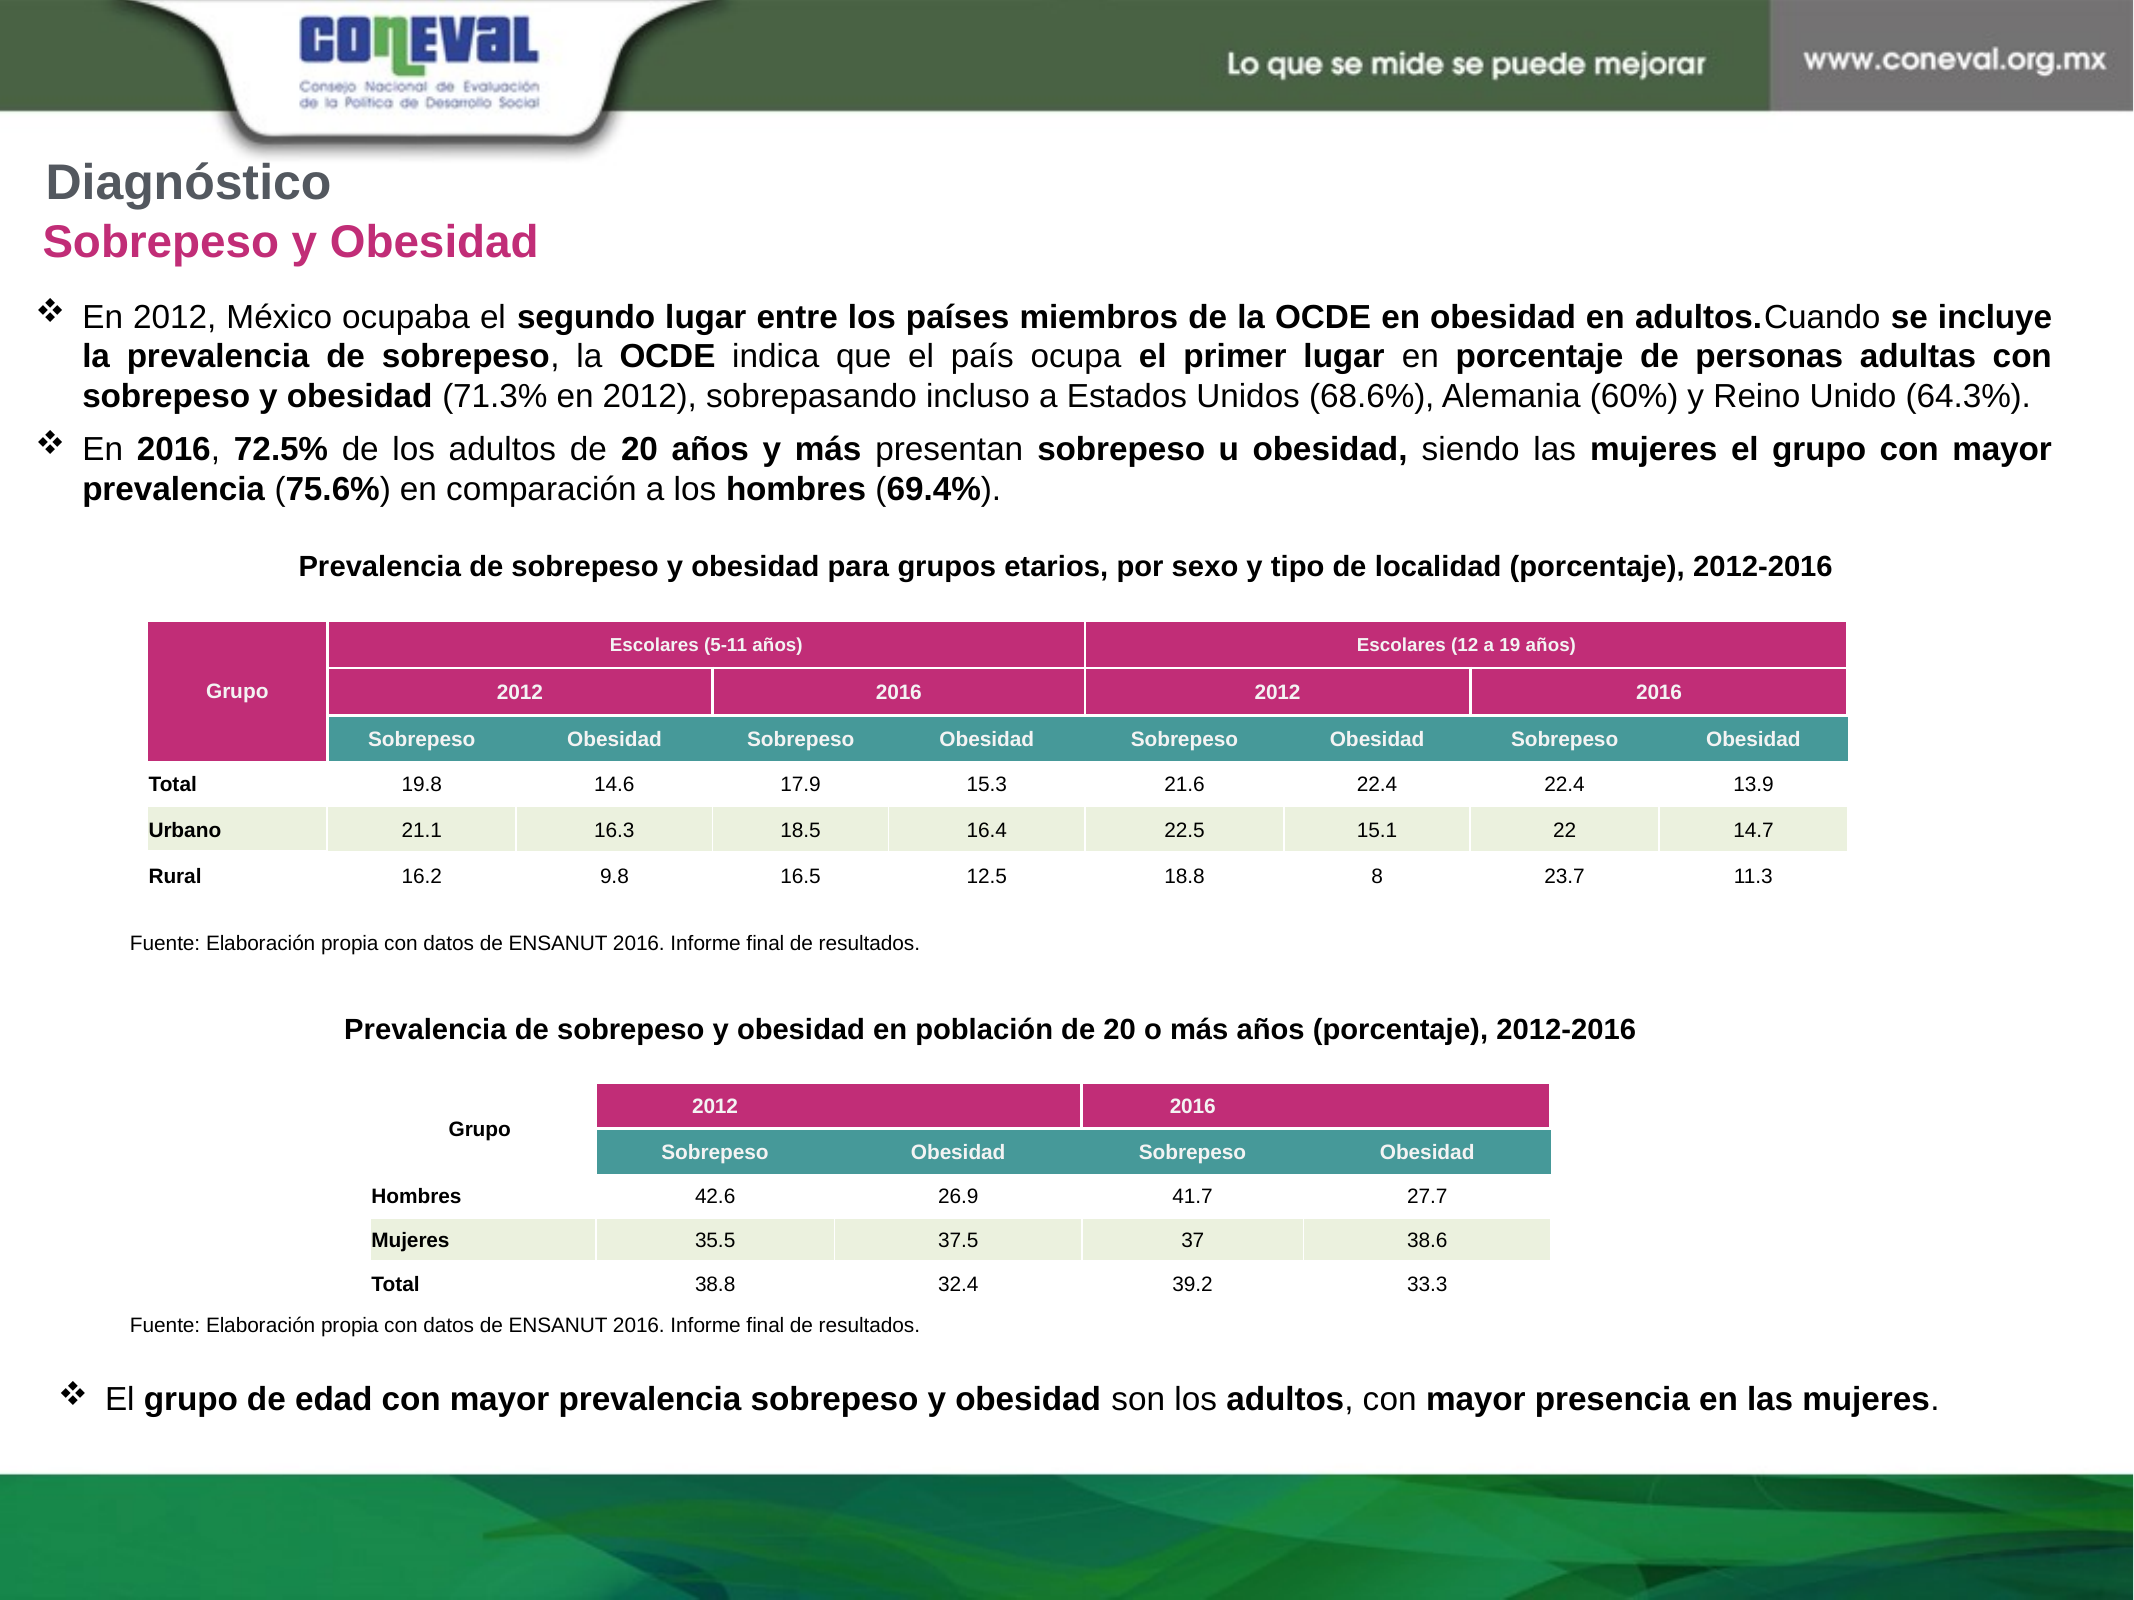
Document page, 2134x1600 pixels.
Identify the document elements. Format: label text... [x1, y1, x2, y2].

table_cell 12.5 [889, 853, 1084, 898]
table_cell 22.4 [1471, 761, 1658, 805]
table_cell 8 [1285, 853, 1469, 898]
table_cell 39.2 [1083, 1262, 1303, 1304]
table_cell Sobrepeso [1085, 717, 1284, 761]
table_header Grupo [371, 1083, 594, 1173]
table_cell Obesidad [835, 1130, 1082, 1174]
text_box Fuente: Elaboración propia con datos de ENSANUT 2016. Informe final de resultados. [115, 1304, 1019, 1345]
text_box Diagnóstico [30, 141, 347, 217]
table_cell 32.4 [835, 1262, 1081, 1304]
table_cell 14.6 [517, 761, 712, 805]
table_cell 23.7 [1471, 853, 1658, 898]
table_cell Obesidad [516, 717, 713, 761]
table_cell 21.1 [328, 807, 515, 851]
table_cell 2012 [1086, 669, 1469, 714]
table_cell 22 [1471, 807, 1658, 851]
table_cell 38.8 [597, 1262, 834, 1304]
text_box Prevalencia de sobrepeso y obesidad en población de 20 o más años (porcentaje), 2012-2016 [188, 1003, 1802, 1053]
table_cell 41.7 [1083, 1174, 1303, 1217]
table_cell 11.3 [1660, 853, 1847, 898]
text_box En 2012, México ocupaba el segundo lugar entre los países miembros de la OCDE en obesidad en adultos.Cuando se incluye la prevalencia de sobrepeso, la OCDE indica que el país ocupa el primer lugar en porcentaje de personas adultas con sobrepeso y obesidad (71.3% en 2012), sobrepasando incluso a Estados Unidos (68.6%), Alemania (60%) y Reino Unido (64.3%). En 2016, 72.5% de los adultos de 20 años y más presentan sobrepeso u obesidad, siendo las mujeres el grupo con mayor prevalencia (75.6%) en comparación a los hombres (69.4%). [27, 286, 2061, 516]
table_cell 2012 [329, 669, 711, 714]
table_cell 22.5 [1086, 807, 1283, 851]
table_cell 17.9 [713, 761, 888, 805]
table_cell 16.4 [889, 807, 1084, 851]
table_cell 33.3 [1304, 1262, 1550, 1304]
table_cell Obesidad [1284, 717, 1470, 761]
text_box El grupo de edad con mayor prevalencia sobrepeso y obesidad son los adultos, con mayor presencia en las mujeres. [49, 1369, 2084, 1426]
table_cell Sobrepeso [1470, 717, 1659, 761]
table_cell 22.4 [1285, 761, 1469, 805]
table_cell 42.6 [597, 1174, 834, 1217]
table_cell Rural [148, 853, 326, 898]
table_header Grupo [148, 622, 326, 761]
table_cell Sobrepeso [1082, 1130, 1304, 1174]
table_cell 21.6 [1086, 761, 1283, 805]
table_header [1304, 1084, 1549, 1127]
table_cell 26.9 [835, 1174, 1081, 1217]
table_cell 18.8 [1086, 853, 1283, 898]
table_header Escolares (12 a 19 años) [1086, 622, 1846, 667]
text_box Fuente: Elaboración propia con datos de ENSANUT 2016. Informe final de resultados. [115, 922, 1019, 963]
table_cell Obesidad [1304, 1130, 1551, 1174]
table_cell 15.3 [889, 761, 1084, 805]
table_cell Sobrepeso [597, 1130, 835, 1174]
table_cell 19.8 [328, 761, 515, 805]
table_cell 16.5 [713, 853, 888, 898]
table_cell Total [371, 1262, 595, 1304]
table_cell 2016 [1472, 669, 1846, 714]
table_cell Mujeres [371, 1219, 595, 1260]
text_box Prevalencia de sobrepeso y obesidad para grupos etarios, por sexo y tipo de localidad (porcentaje), 2012-2016 [260, 539, 1873, 590]
table_cell 18.5 [713, 807, 888, 851]
table_cell 16.2 [328, 853, 515, 898]
table_cell 14.7 [1660, 807, 1847, 851]
table_header [835, 1084, 1080, 1127]
table_cell 35.5 [597, 1219, 834, 1260]
table_cell Urbano [148, 807, 326, 850]
text_box Sobrepeso y Obesidad [34, 202, 567, 275]
table_header 2016 [1083, 1084, 1304, 1127]
table_header Escolares (5-11 años) [329, 622, 1084, 667]
table_cell 15.1 [1285, 807, 1469, 851]
table_cell 9.8 [517, 853, 712, 898]
table_cell 37 [1083, 1219, 1303, 1260]
table_cell Sobrepeso [713, 717, 889, 761]
table_cell Obesidad [1659, 717, 1848, 761]
picture [0, 0, 2134, 1600]
table_cell Hombres [371, 1175, 595, 1217]
table_cell 38.6 [1304, 1219, 1550, 1260]
table_cell 27.7 [1304, 1174, 1550, 1217]
table_cell 37.5 [835, 1219, 1081, 1260]
table_cell 13.9 [1660, 761, 1847, 805]
table_cell 16.3 [517, 807, 712, 851]
table_cell 2016 [714, 669, 1084, 714]
table_cell Total [148, 761, 326, 805]
table_cell Sobrepeso [329, 717, 516, 761]
table_cell Obesidad [889, 717, 1085, 761]
table_header 2012 [597, 1084, 835, 1127]
